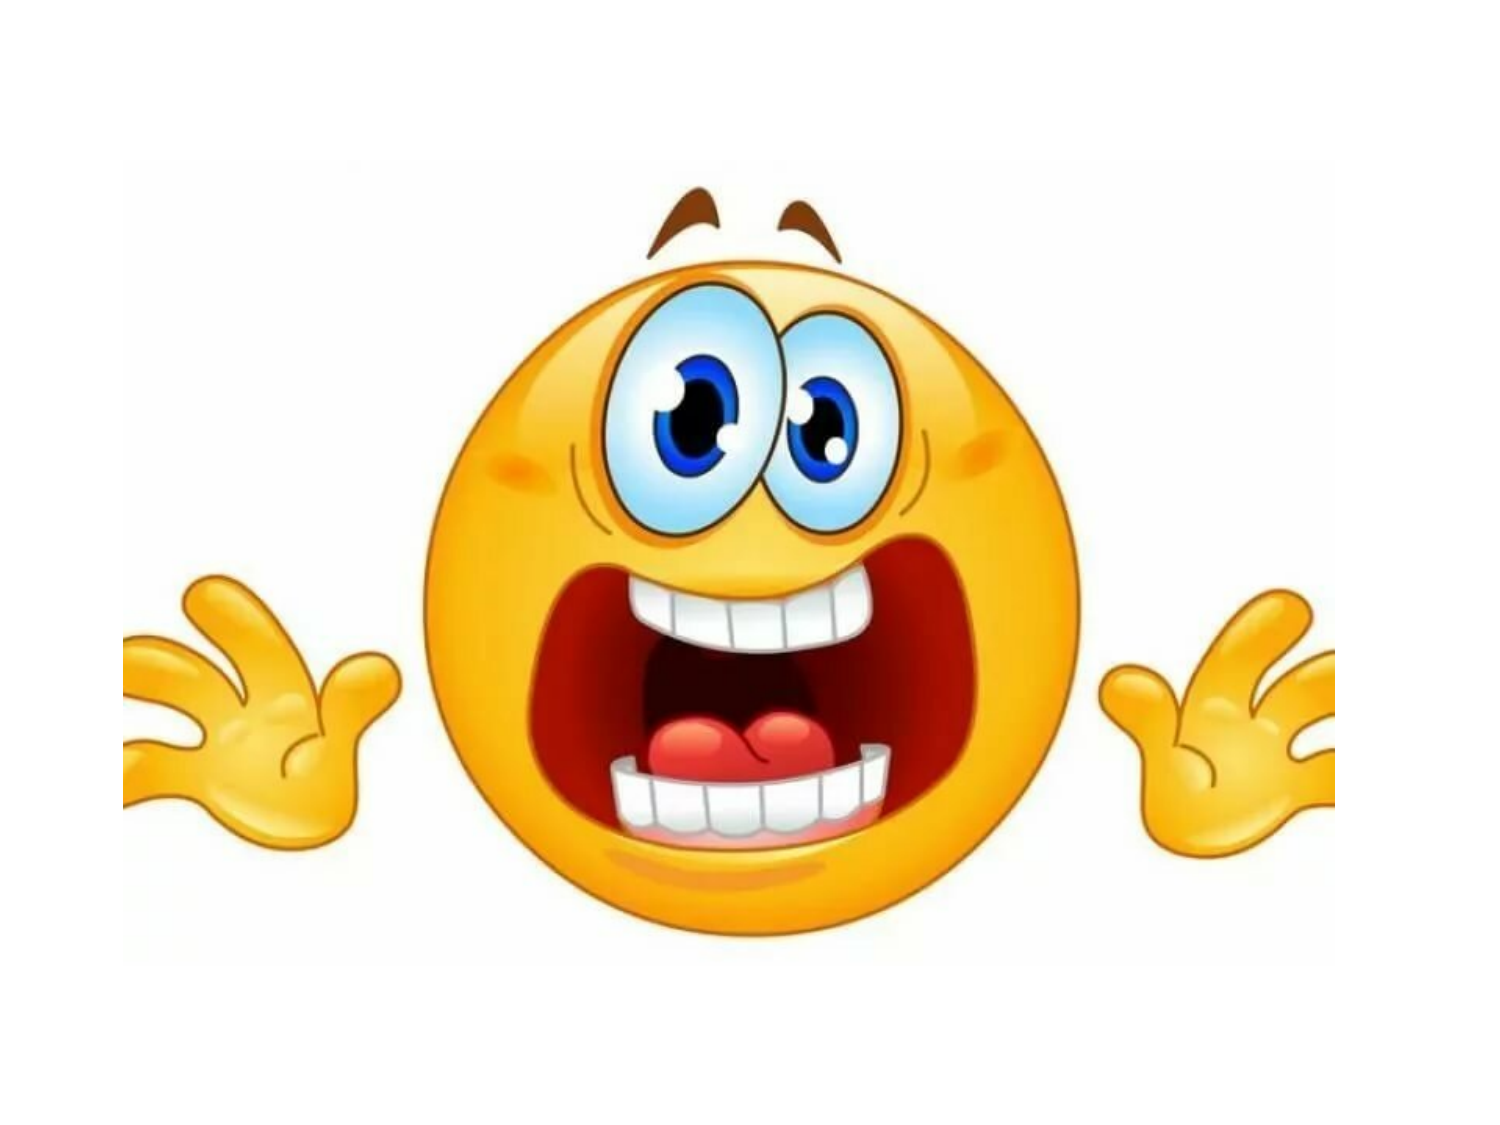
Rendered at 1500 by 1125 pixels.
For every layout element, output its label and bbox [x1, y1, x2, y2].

picture [123, 160, 1336, 966]
